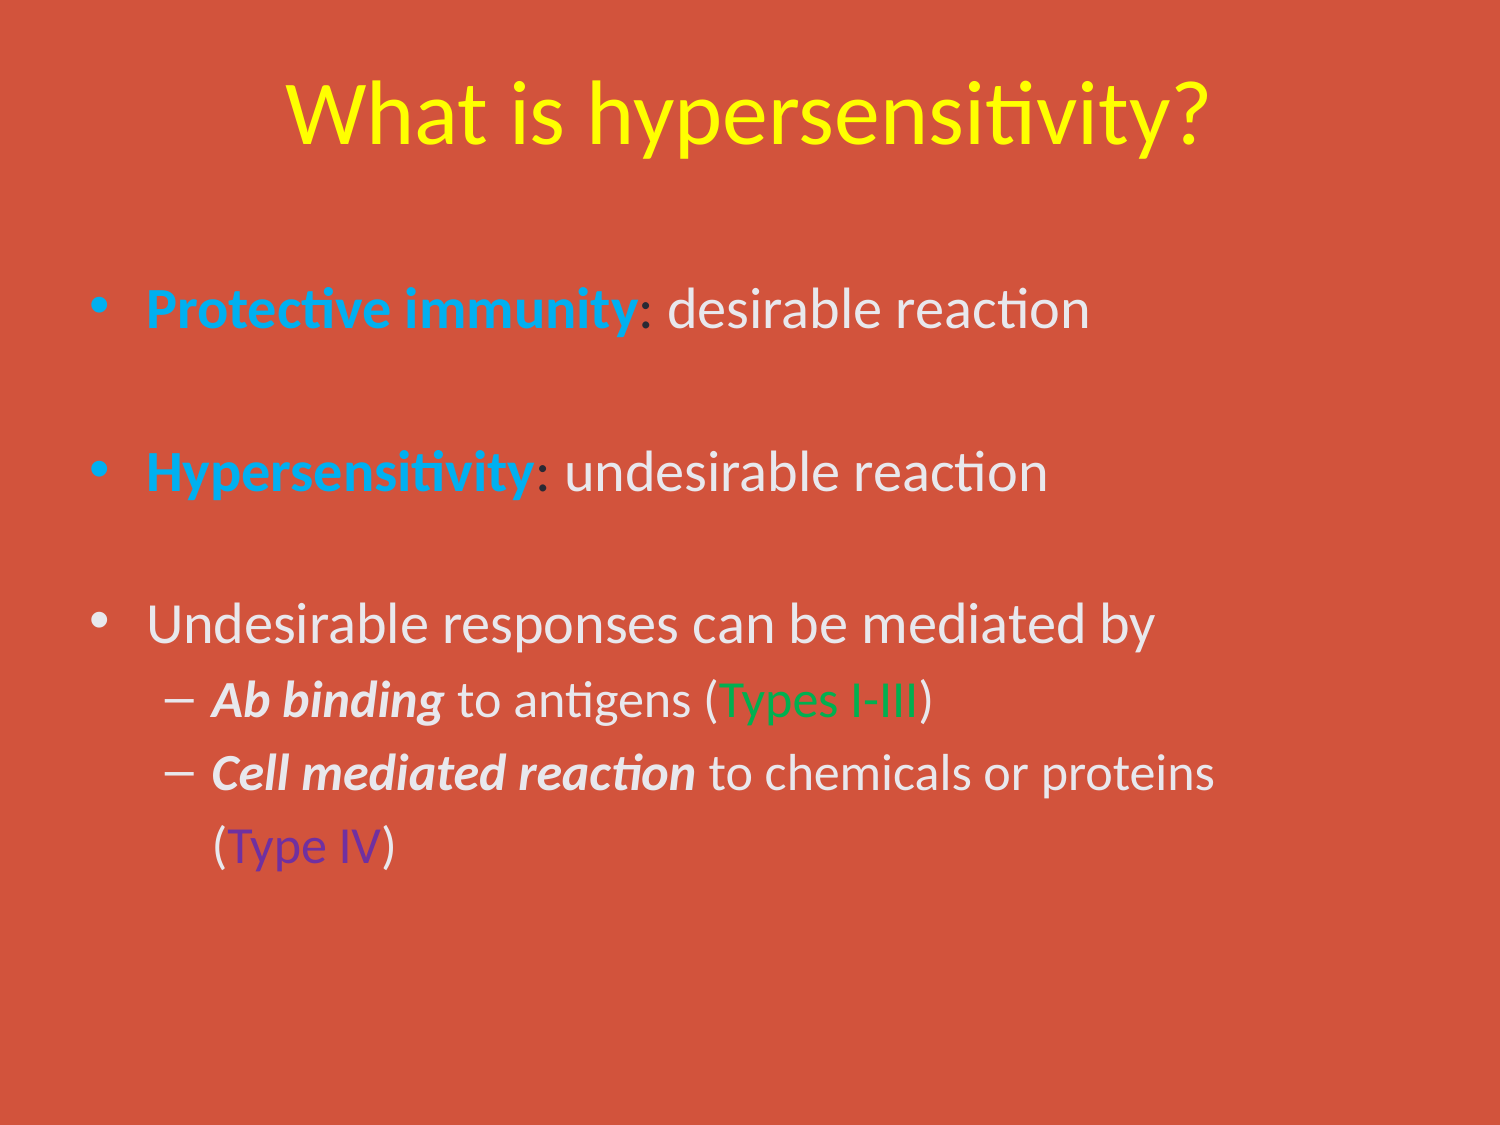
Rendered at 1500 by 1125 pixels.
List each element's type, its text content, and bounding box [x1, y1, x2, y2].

text_box What is hypersensitivity? [74, 45, 1425, 234]
text_box Protective immunity: desirable reaction Hypersensitivity: undesirable reaction Undesirable responses can be mediated by Ab binding to antigens (Types I-III) Cell mediated reaction to chemicals or proteins (Type IV) [74, 262, 1425, 1006]
